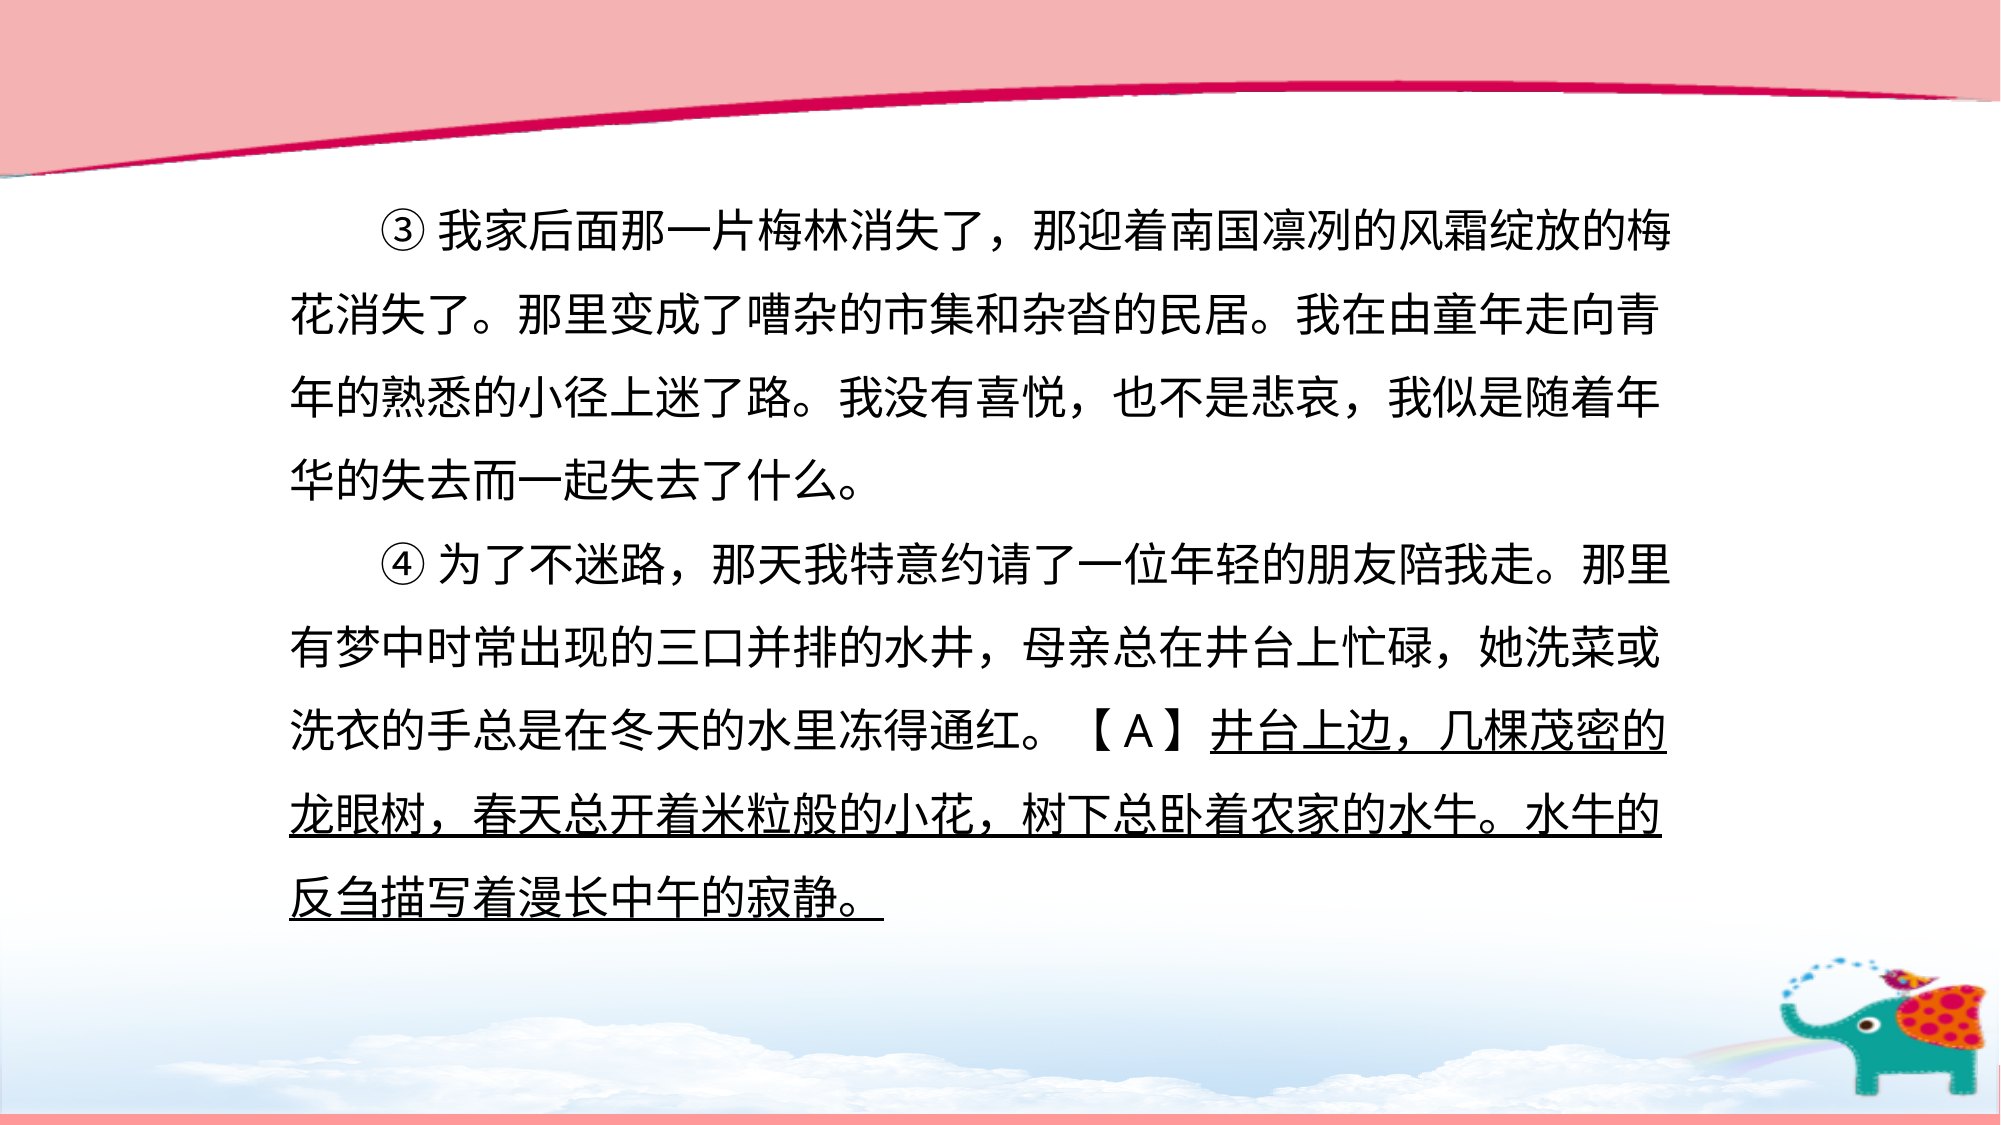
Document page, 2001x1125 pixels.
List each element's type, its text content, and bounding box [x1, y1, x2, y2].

picture [0, 0, 2001, 185]
text_box ③我家后面那一片梅林消失了，那迎着南国凛冽的风霜绽放的梅花消失了。那里变成了嘈杂的市集和杂沓的民居。我在由童年走向青年的熟悉的小径上迷了路。我没有喜悦，也不是悲哀，我似是随着年华的失去而一起失去了什么。 ④为了不迷路，那天我特意约请了一位年轻的朋友陪我走。那里有梦中时常出现的三口并排的水井，母亲总在井台上忙碌，她洗菜或洗衣的手总是在冬天的水里冻得通红。【A】井台上边，几棵茂密的龙眼树，春天总开着米粒般的小花，树下总卧着农家的水牛。水牛的反刍描写着漫长中午的寂静。 [274, 166, 1719, 931]
picture [0, 893, 1999, 1114]
